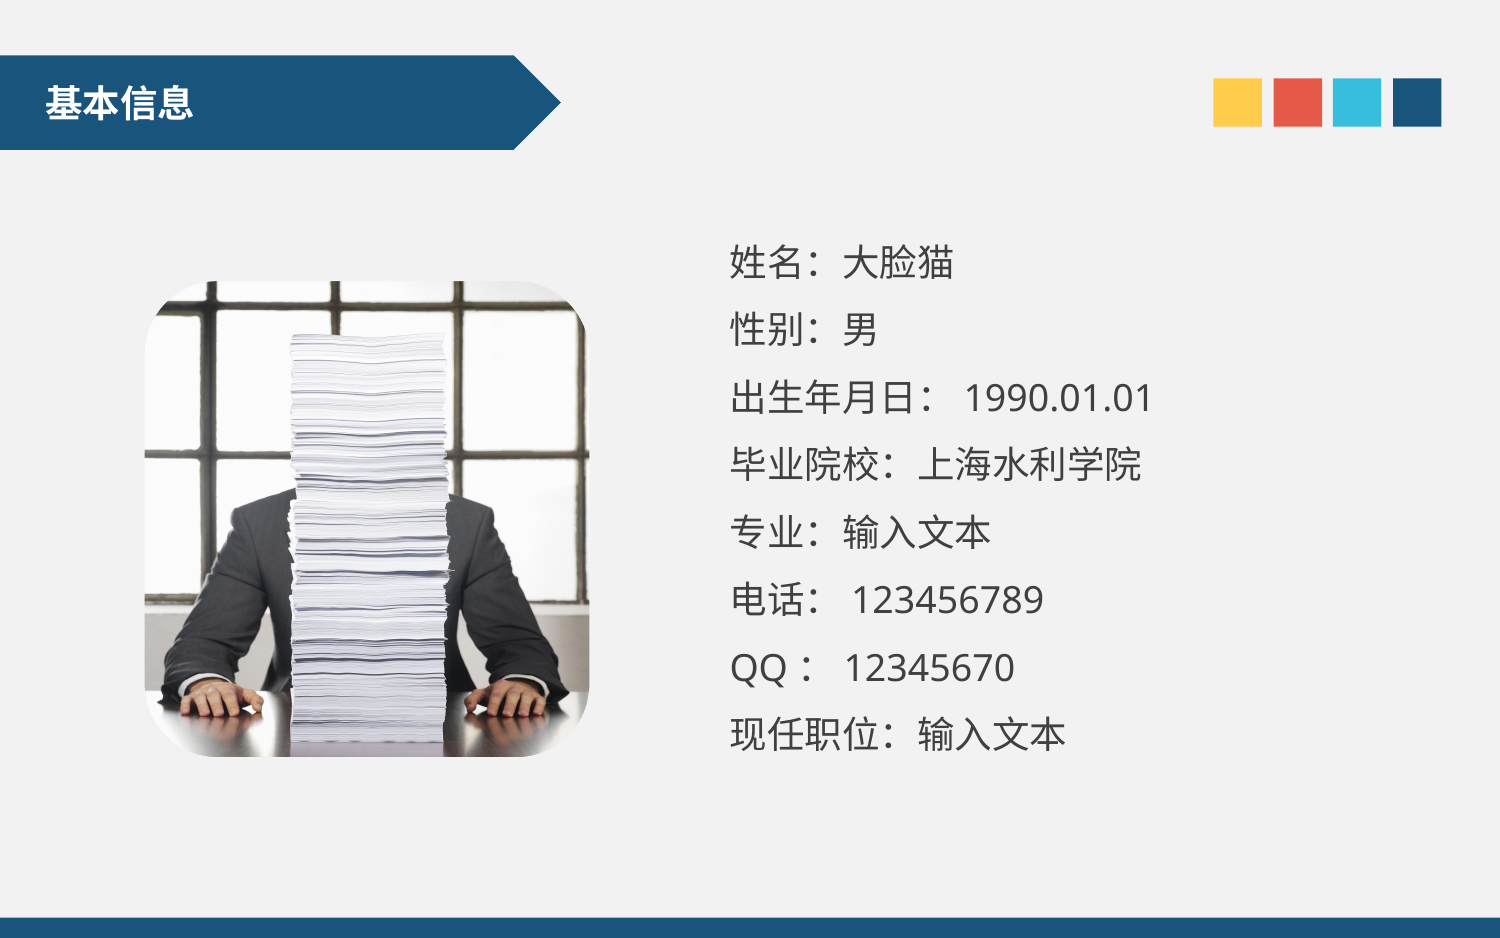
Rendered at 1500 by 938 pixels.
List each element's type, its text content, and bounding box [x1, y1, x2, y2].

text_box 基本信息 [30, 72, 211, 132]
text_box [140, 276, 594, 762]
text_box [0, 915, 1500, 938]
text_box [1391, 76, 1444, 129]
text_box [1272, 76, 1324, 129]
text_box [1331, 76, 1383, 129]
text_box 姓名：大脸猫 性别：男 出生年月日：1990.01.01 毕业院校：上海水利学院 专业：输入文本 电话：123456789 QQ：12345670 现任职位：输入文本 [714, 208, 1171, 764]
text_box [1211, 76, 1264, 129]
text_box [0, 53, 564, 152]
